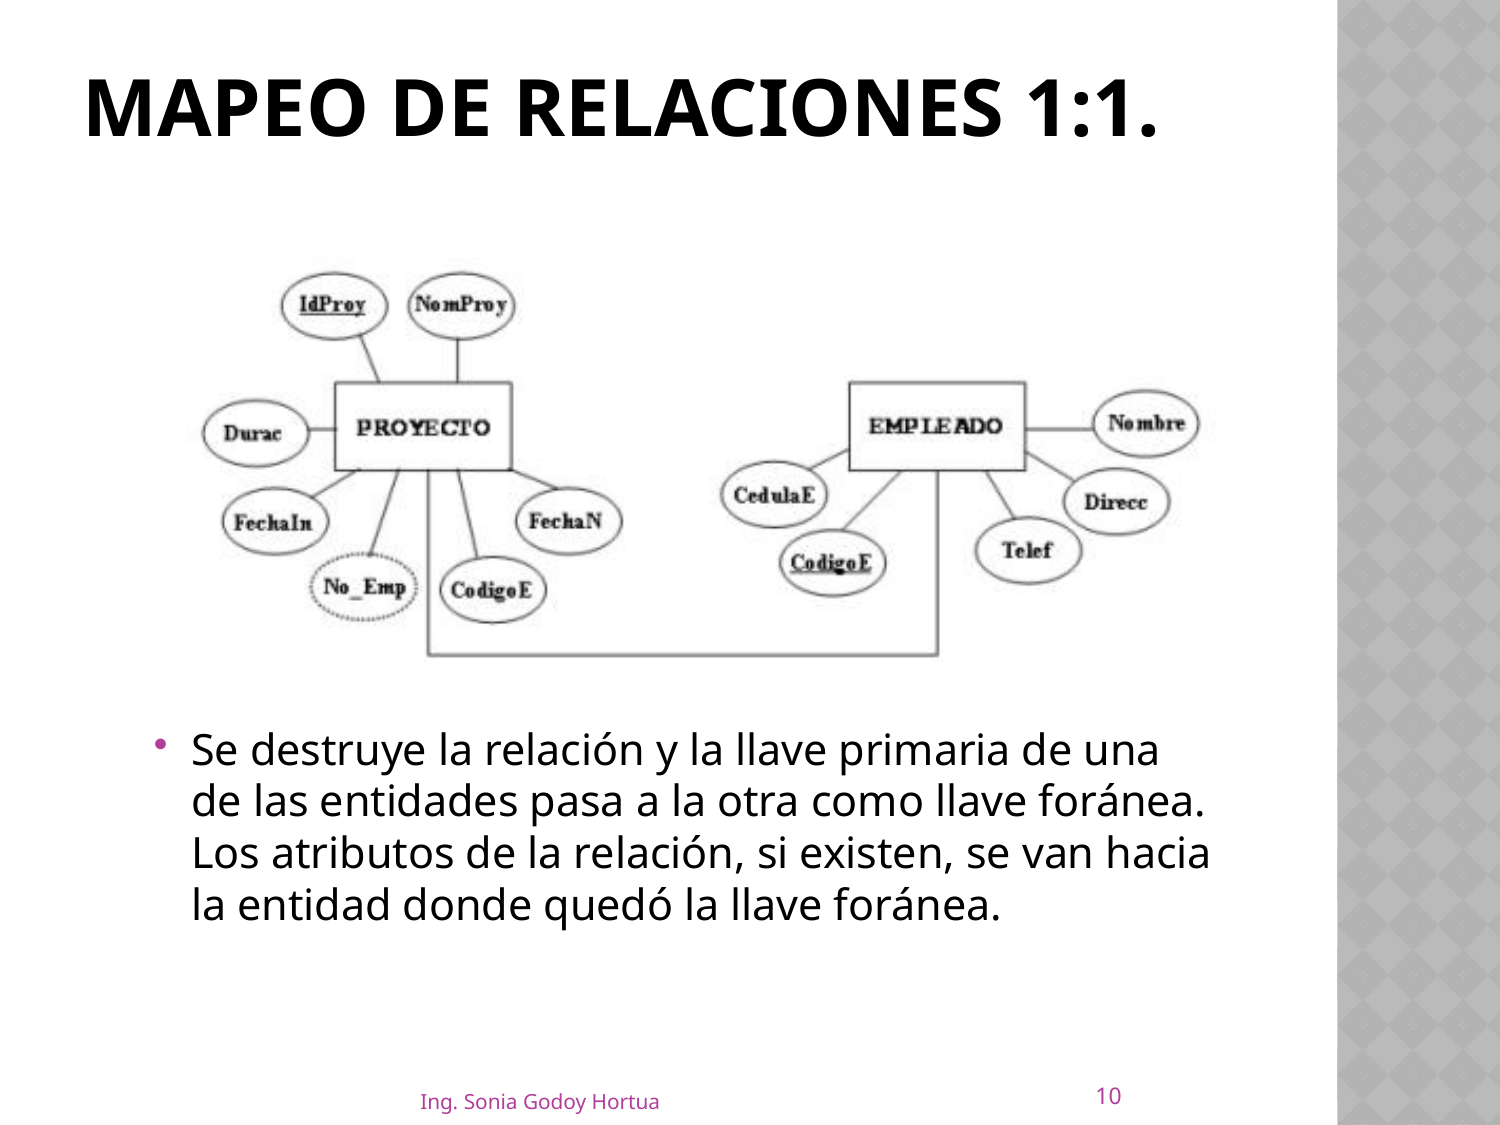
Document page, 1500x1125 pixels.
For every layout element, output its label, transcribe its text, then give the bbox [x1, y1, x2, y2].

title Mapeo de relaciones 1:1. [75, 52, 1263, 153]
footer Ing. Sonia Godoy Hortua [75, 1075, 675, 1114]
list Se destruye la relación y la llave primaria de una de las entidades pasa a la otra como llave foránea. Los atributos de la relación, si existen, se van hacia la entidad donde quedó la llave foránea. [140, 714, 1231, 1043]
picture [187, 257, 1216, 682]
slide_number 10 [1025, 1075, 1122, 1113]
